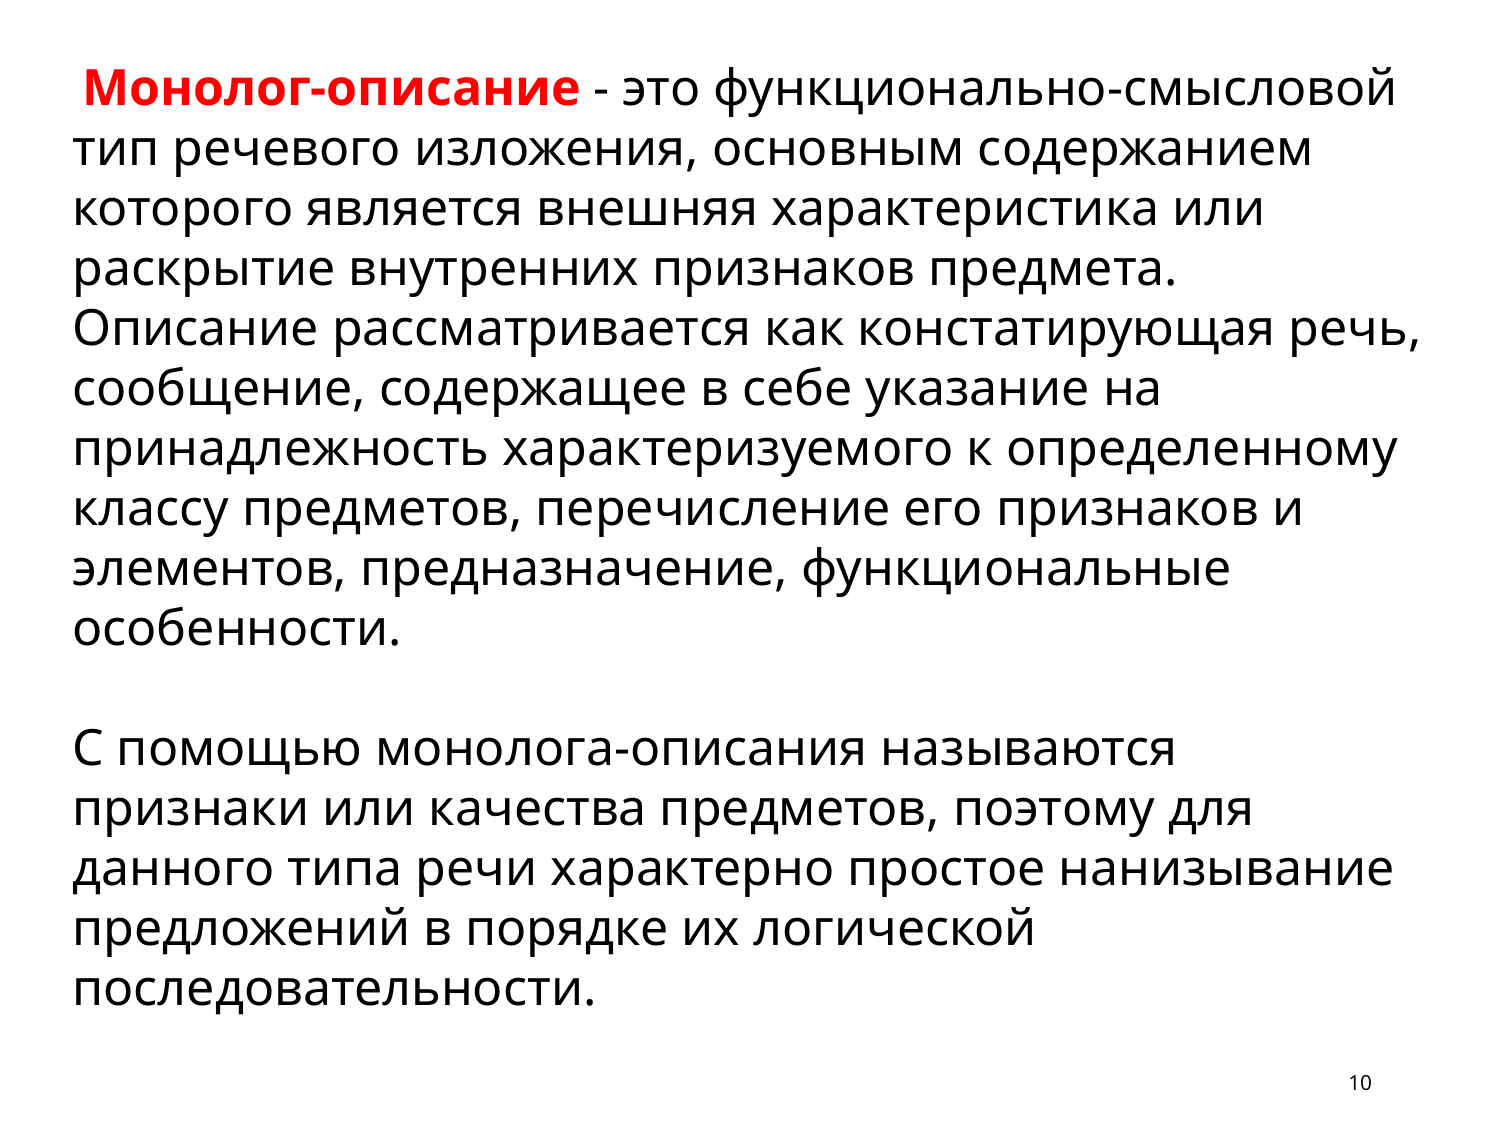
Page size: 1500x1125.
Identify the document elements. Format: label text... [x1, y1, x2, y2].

text_box Монолог-описание - это функционально-смысловой тип речевого изложения, основным содержанием которого является внешняя характеристика или раскрытие внутренних признаков предмета. Описание рассматривается как констатирующая речь, сообщение, содержащее в себе указание на принадлежность характеризуемого к определенному классу предметов, перечисление его признаков и элементов, предназначение, функциональные особенности. С помощью монолога-описания называются признаки или качества предметов, поэтому для данного типа речи характерно простое нанизывание предложений в порядке их логической последовательности. [57, 48, 1443, 1024]
slide_number 10 [1333, 1061, 1454, 1107]
